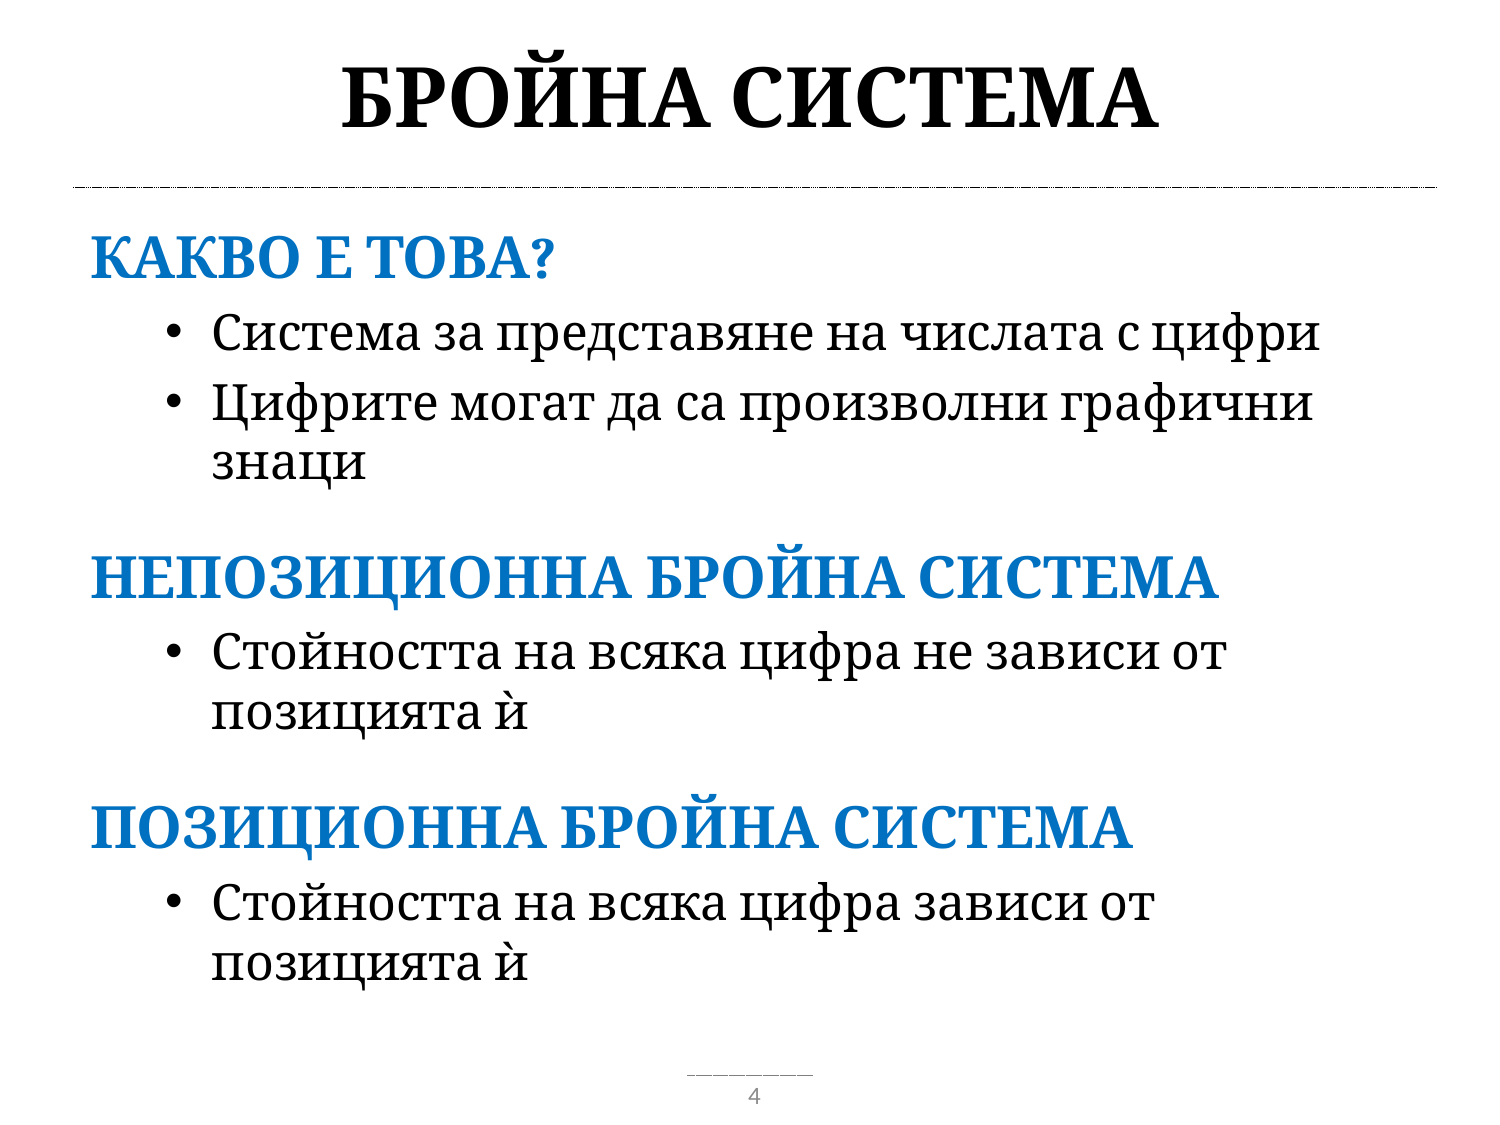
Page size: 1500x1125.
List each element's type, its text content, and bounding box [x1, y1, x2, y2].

slide_number 4 [579, 1065, 930, 1125]
list Какво е това? Система за представяне на числата с цифри Цифрите могат да са произволни графични знаци Непозиционна бройна система Стойността на всяка цифра не зависи от позицията ѝ Позиционна бройна система Стойността на всяка цифра зависи от позицията ѝ [75, 212, 1450, 1063]
title Бройна система [0, 0, 1500, 188]
